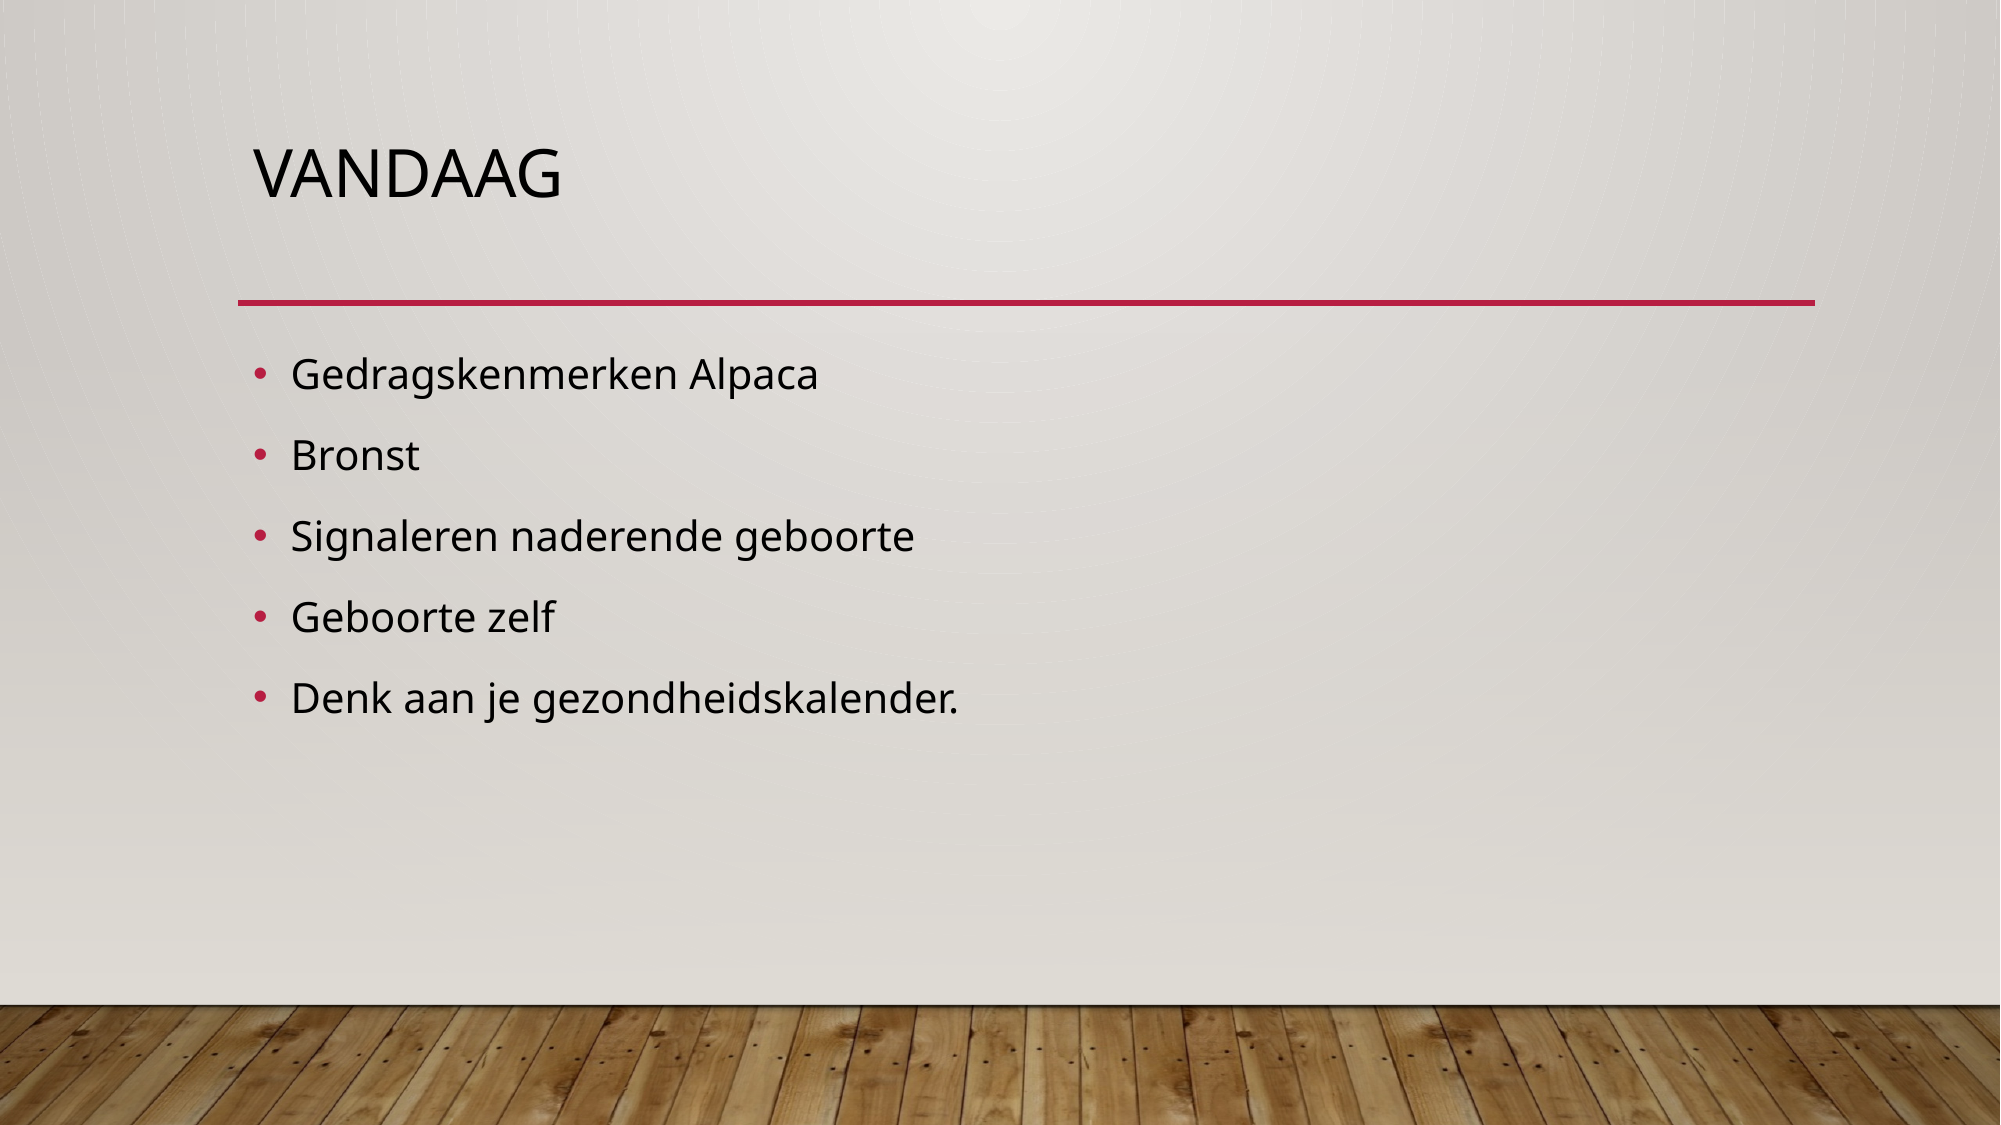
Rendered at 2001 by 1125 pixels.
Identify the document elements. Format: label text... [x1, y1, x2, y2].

title vandaag [238, 131, 1814, 305]
list Gedragskenmerken Alpaca Bronst Signaleren naderende geboorte Geboorte zelf Denk aan je gezondheidskalender. [238, 330, 1814, 897]
picture [0, 1005, 2000, 1125]
